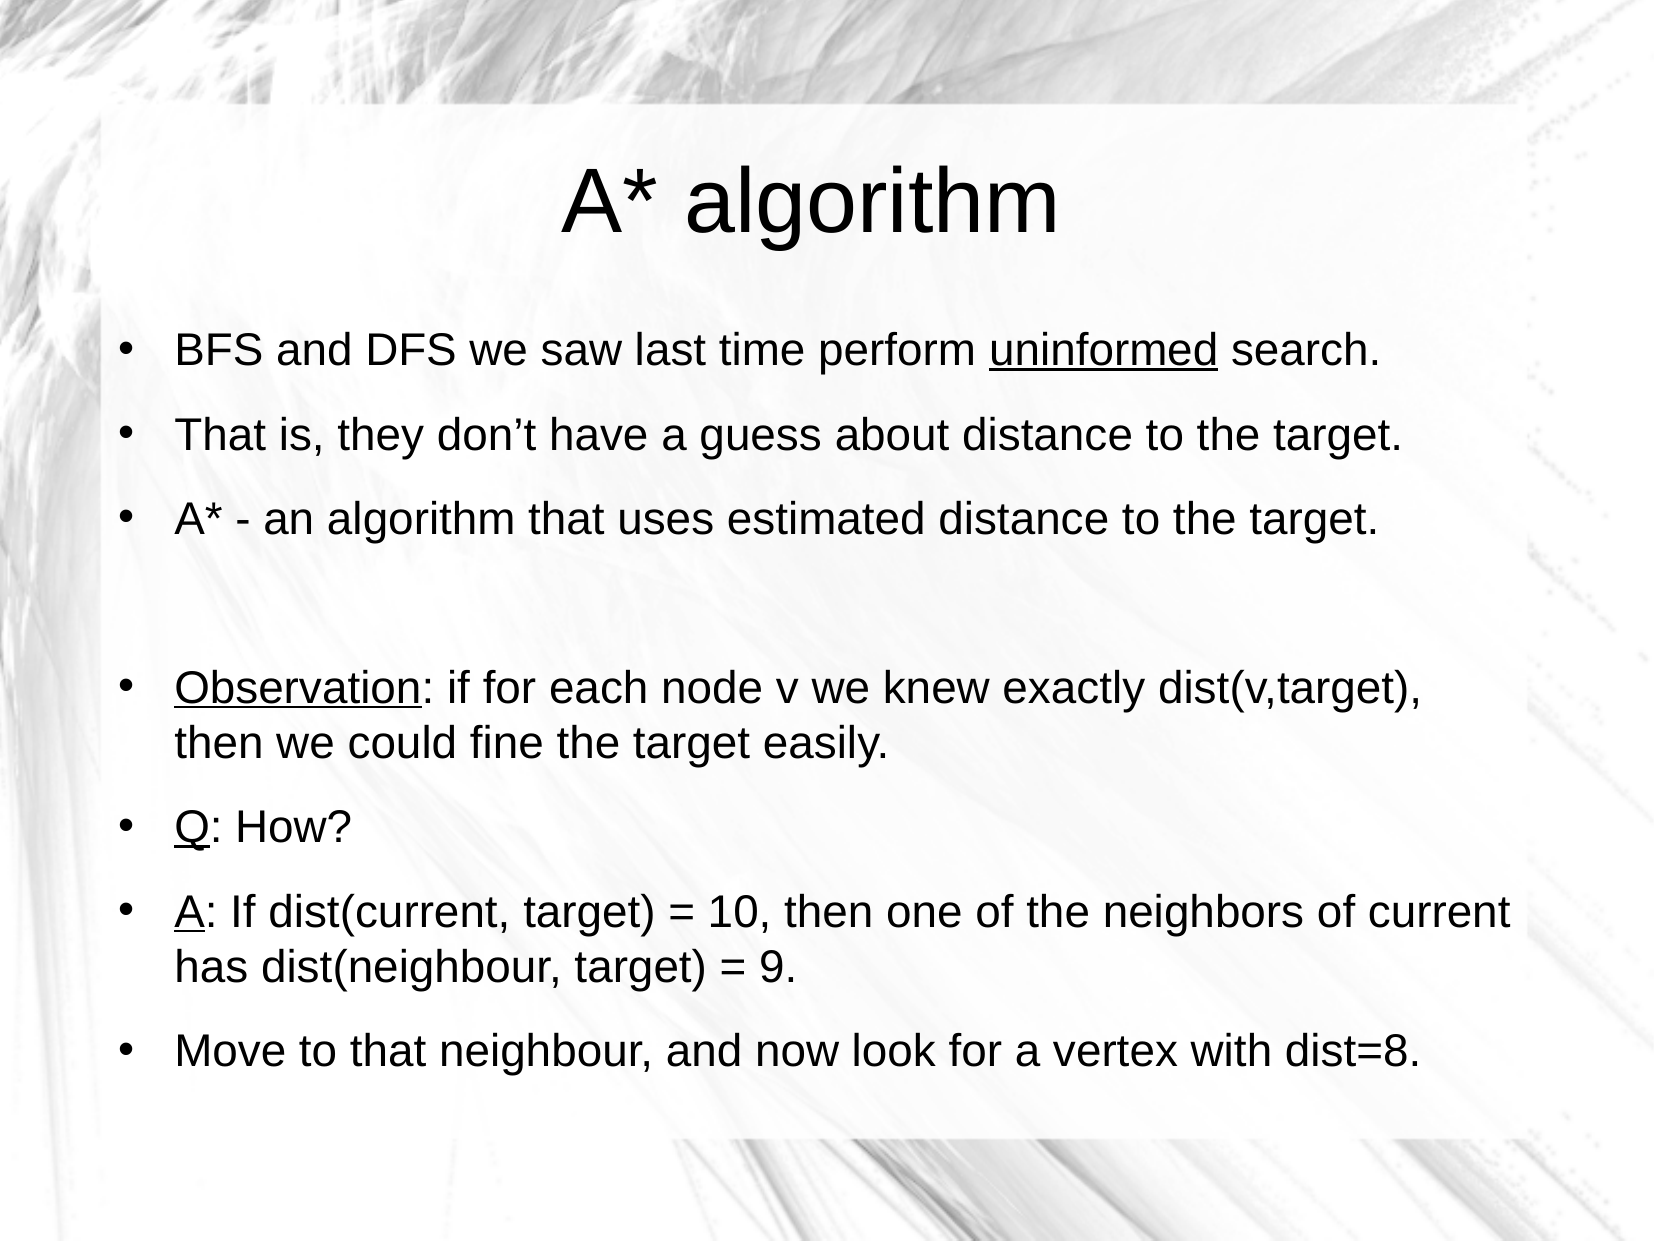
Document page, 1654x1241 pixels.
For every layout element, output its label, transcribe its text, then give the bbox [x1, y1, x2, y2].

picture [0, 0, 1654, 1241]
title A* algorithm [118, 112, 1506, 281]
list BFS and DFS we saw last time perform uninformed search. That is, they don’t have a guess about distance to the target. A* - an algorithm that uses estimated distance to the target. Observation: if for each node v we knew exactly dist(v,target), then we could fine the target easily. Q: How? A: If dist(current, target) = 10, then one of the neighbors of current has dist(neighbour, target) = 9. Move to that neighbour, and now look for a vertex with dist=8. [118, 319, 1571, 1102]
